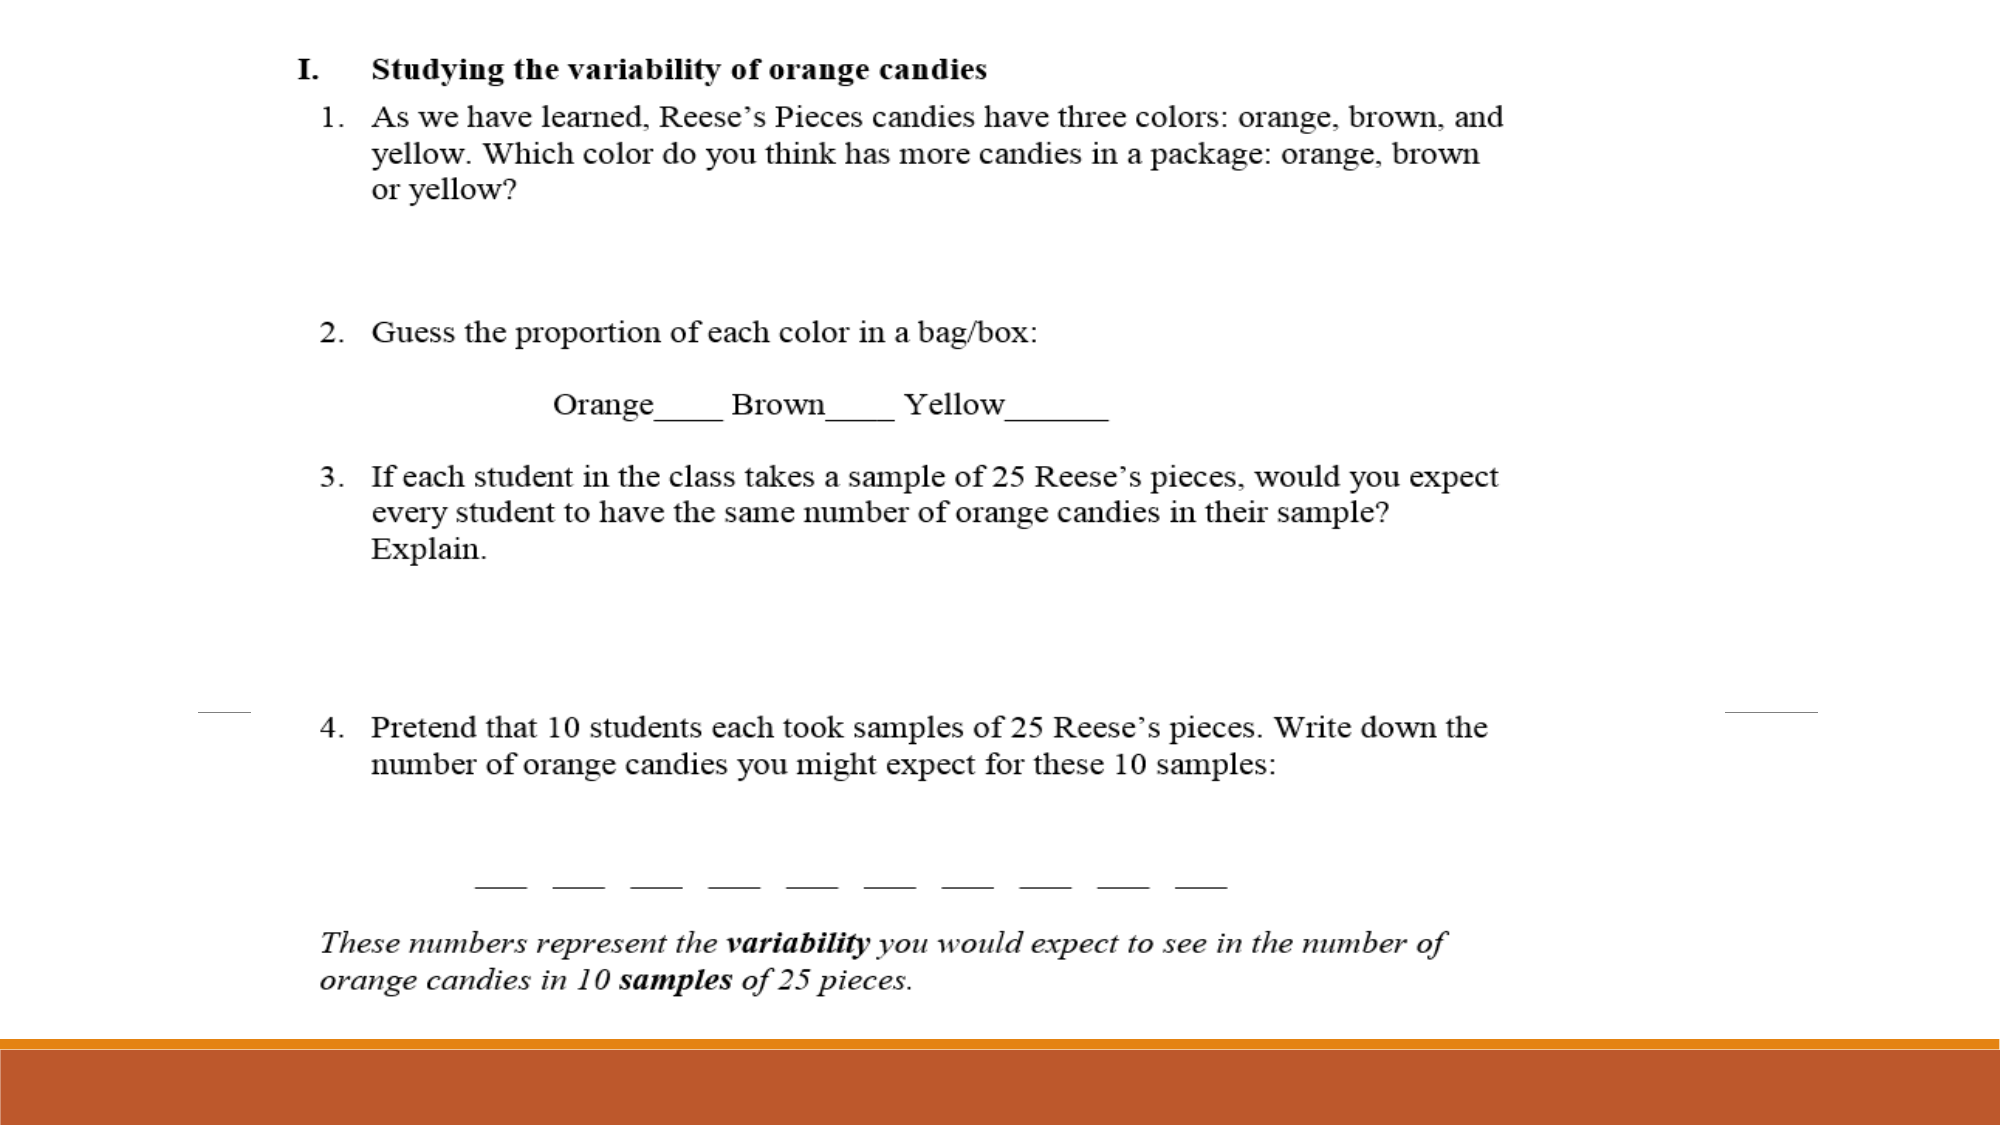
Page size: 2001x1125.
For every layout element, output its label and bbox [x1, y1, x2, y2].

picture [250, 28, 1725, 1002]
